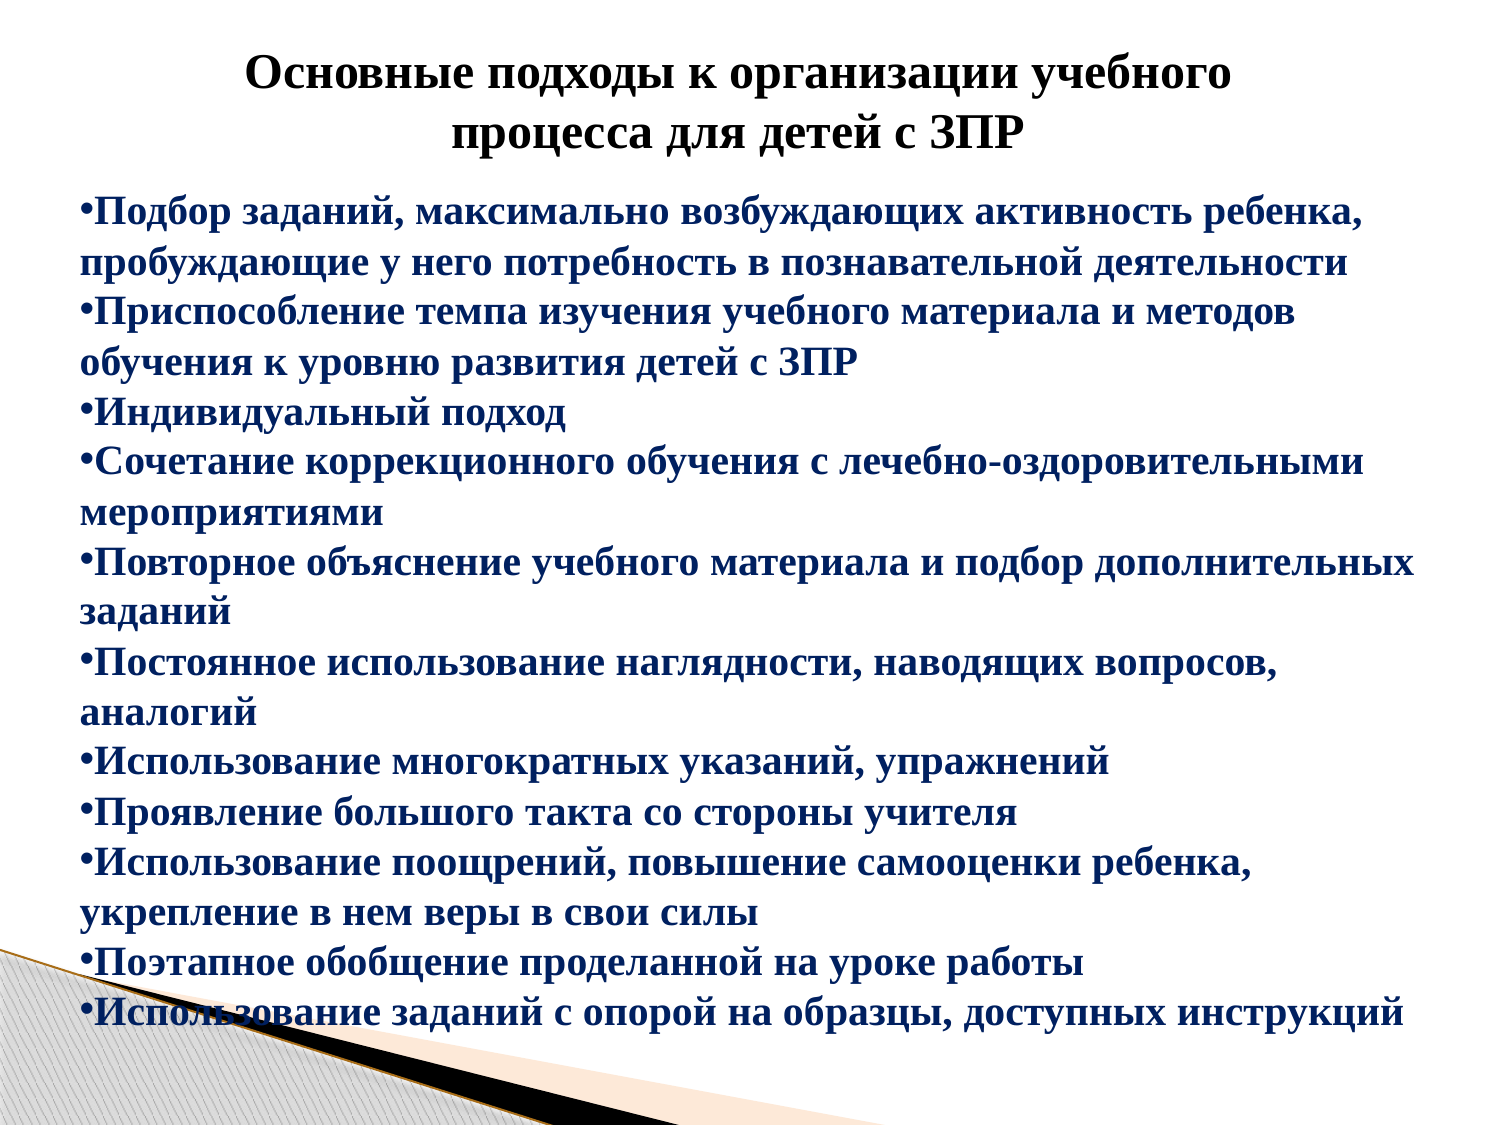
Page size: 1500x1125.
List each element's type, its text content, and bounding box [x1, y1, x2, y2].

text_box Основные подходы к организации учебного процесса для детей с ЗПР [183, 30, 1294, 166]
text_box Подбор заданий, максимально возбуждающих активность ребенка, пробуждающие у него потребность в познавательной деятельности Приспособление темпа изучения учебного материала и методов обучения к уровню развития детей с ЗПР Индивидуальный подход Сочетание коррекционного обучения с лечебно-оздоровительными мероприятиями Повторное объяснение учебного материала и подбор дополнительных заданий Постоянное использование наглядности, наводящих вопросов, аналогий Использование многократных указаний, упражнений Проявление большого такта со стороны учителя Использование поощрений, повышение самооценки ребенка, укрепление в нем веры в свои силы Поэтапное обобщение проделанной на уроке работы Использование заданий с опорой на образцы, доступных инструкций [64, 175, 1459, 1086]
